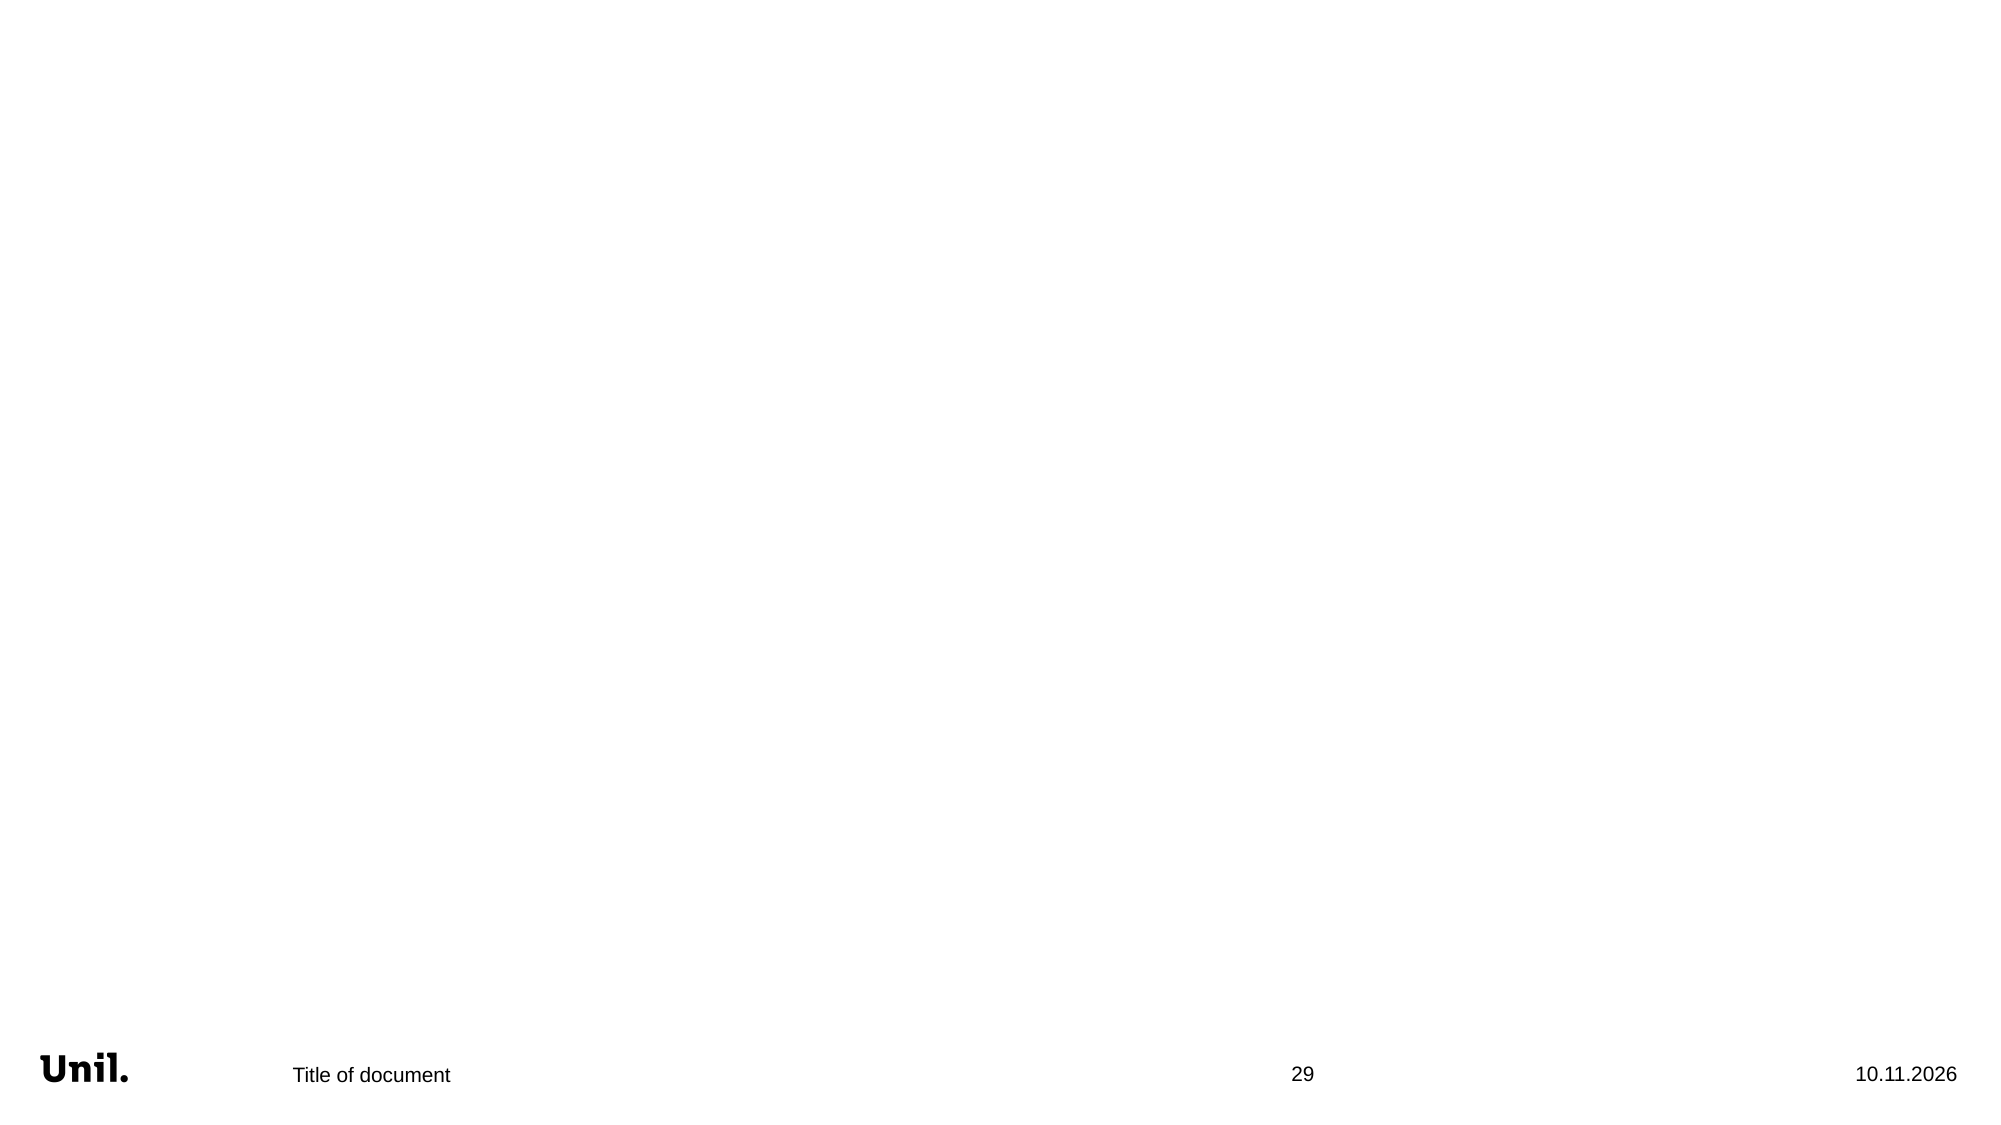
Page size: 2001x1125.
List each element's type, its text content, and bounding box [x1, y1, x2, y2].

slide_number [1789, 1026, 1958, 1086]
slide_number 29 [1250, 1037, 1355, 1086]
picture [27, 1042, 141, 1095]
footer Title of document [292, 1011, 1048, 1087]
